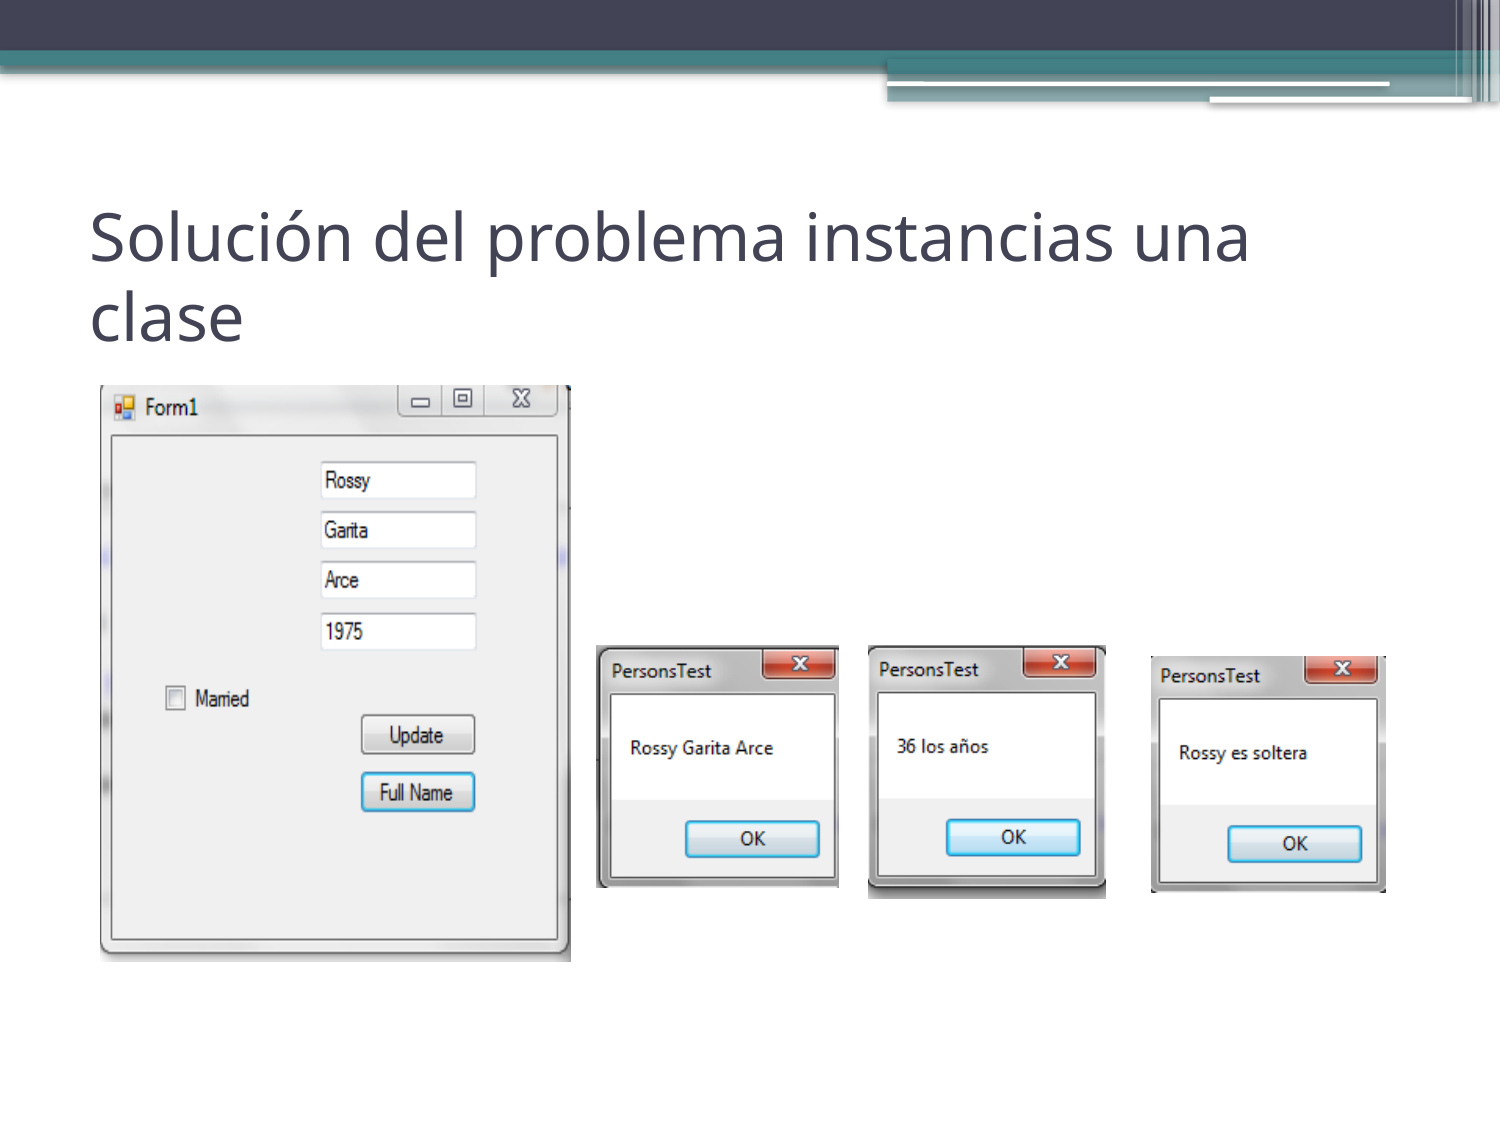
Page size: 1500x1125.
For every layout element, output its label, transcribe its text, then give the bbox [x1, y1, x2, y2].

title Solución del problema instancias una clase [75, 187, 1425, 363]
picture [596, 644, 839, 888]
picture [1151, 656, 1387, 894]
picture [867, 644, 1106, 899]
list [100, 385, 571, 963]
